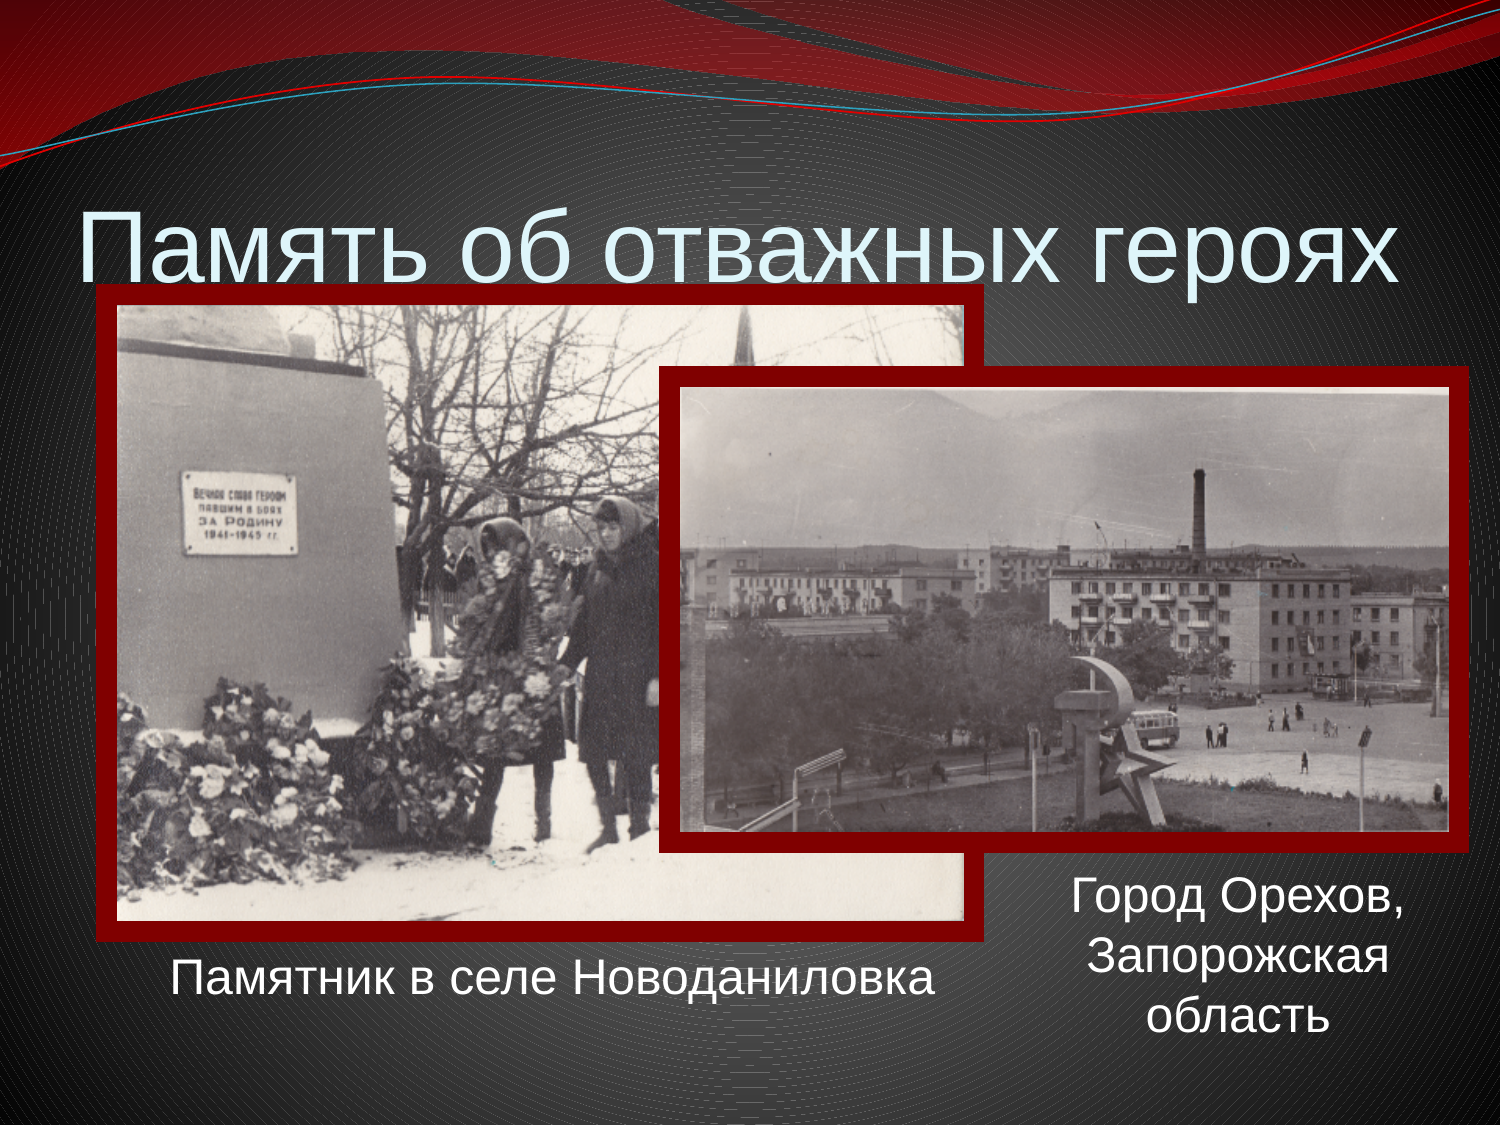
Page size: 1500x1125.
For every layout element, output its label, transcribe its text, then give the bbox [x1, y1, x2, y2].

title Память об отважных героях [75, 115, 1425, 304]
picture [116, 304, 1449, 922]
text_box Памятник в селе Новоданиловка [140, 937, 965, 1013]
text_box Город Орехов, Запорожская область [1007, 855, 1469, 1051]
